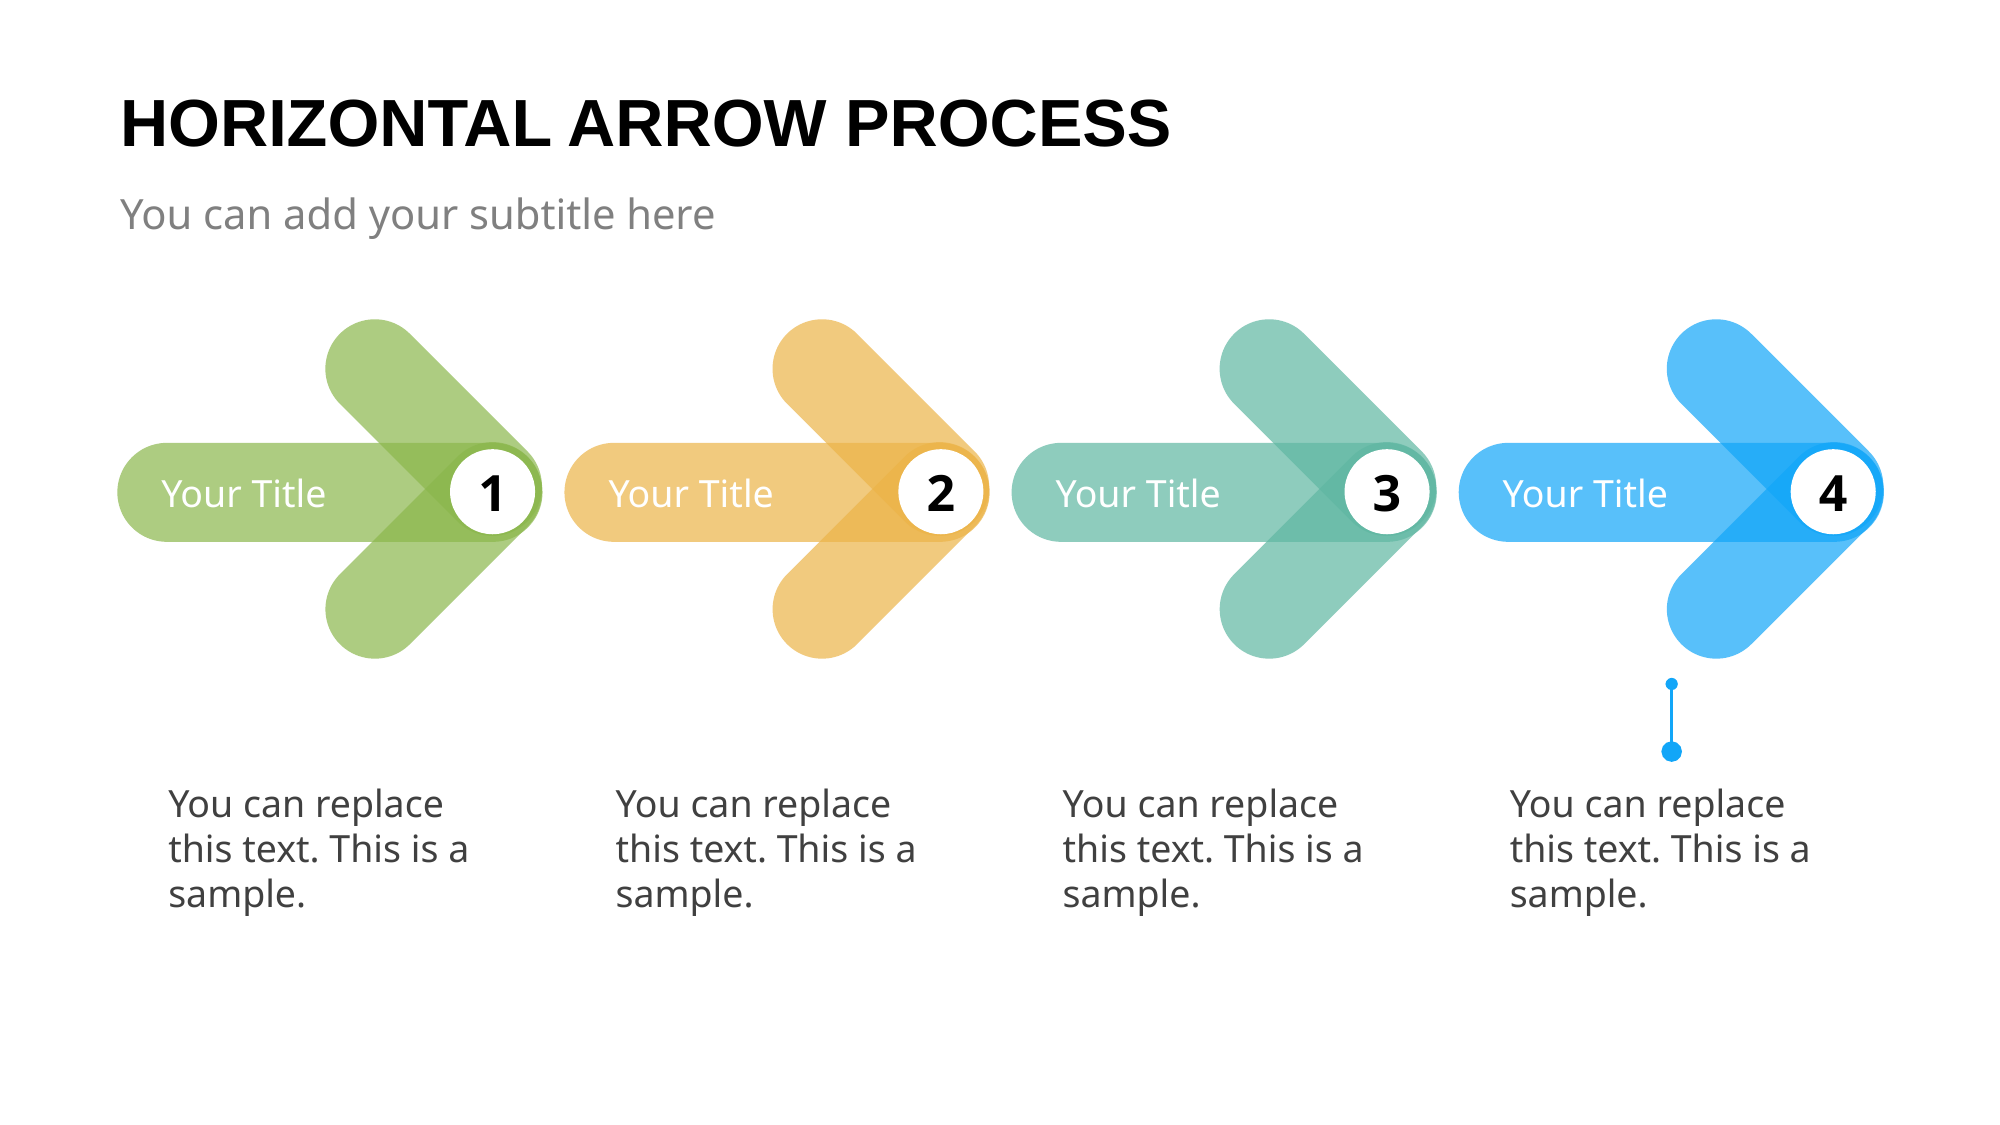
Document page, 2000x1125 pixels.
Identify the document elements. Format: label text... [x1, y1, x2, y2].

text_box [1458, 294, 1908, 601]
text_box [1011, 294, 1457, 601]
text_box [564, 294, 1010, 601]
text_box You can replace this text. This is a sample. [1047, 772, 1425, 922]
text_box You can replace this text. This is a sample. [1495, 772, 1872, 922]
title HORIZONTAL ARROW PROCESS [99, 61, 1376, 179]
text_box You can replace this text. This is a sample. [600, 772, 978, 922]
text_box You can replace this text. This is a sample. [153, 772, 530, 922]
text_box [117, 294, 563, 601]
list You can add your subtitle here [99, 178, 1176, 262]
